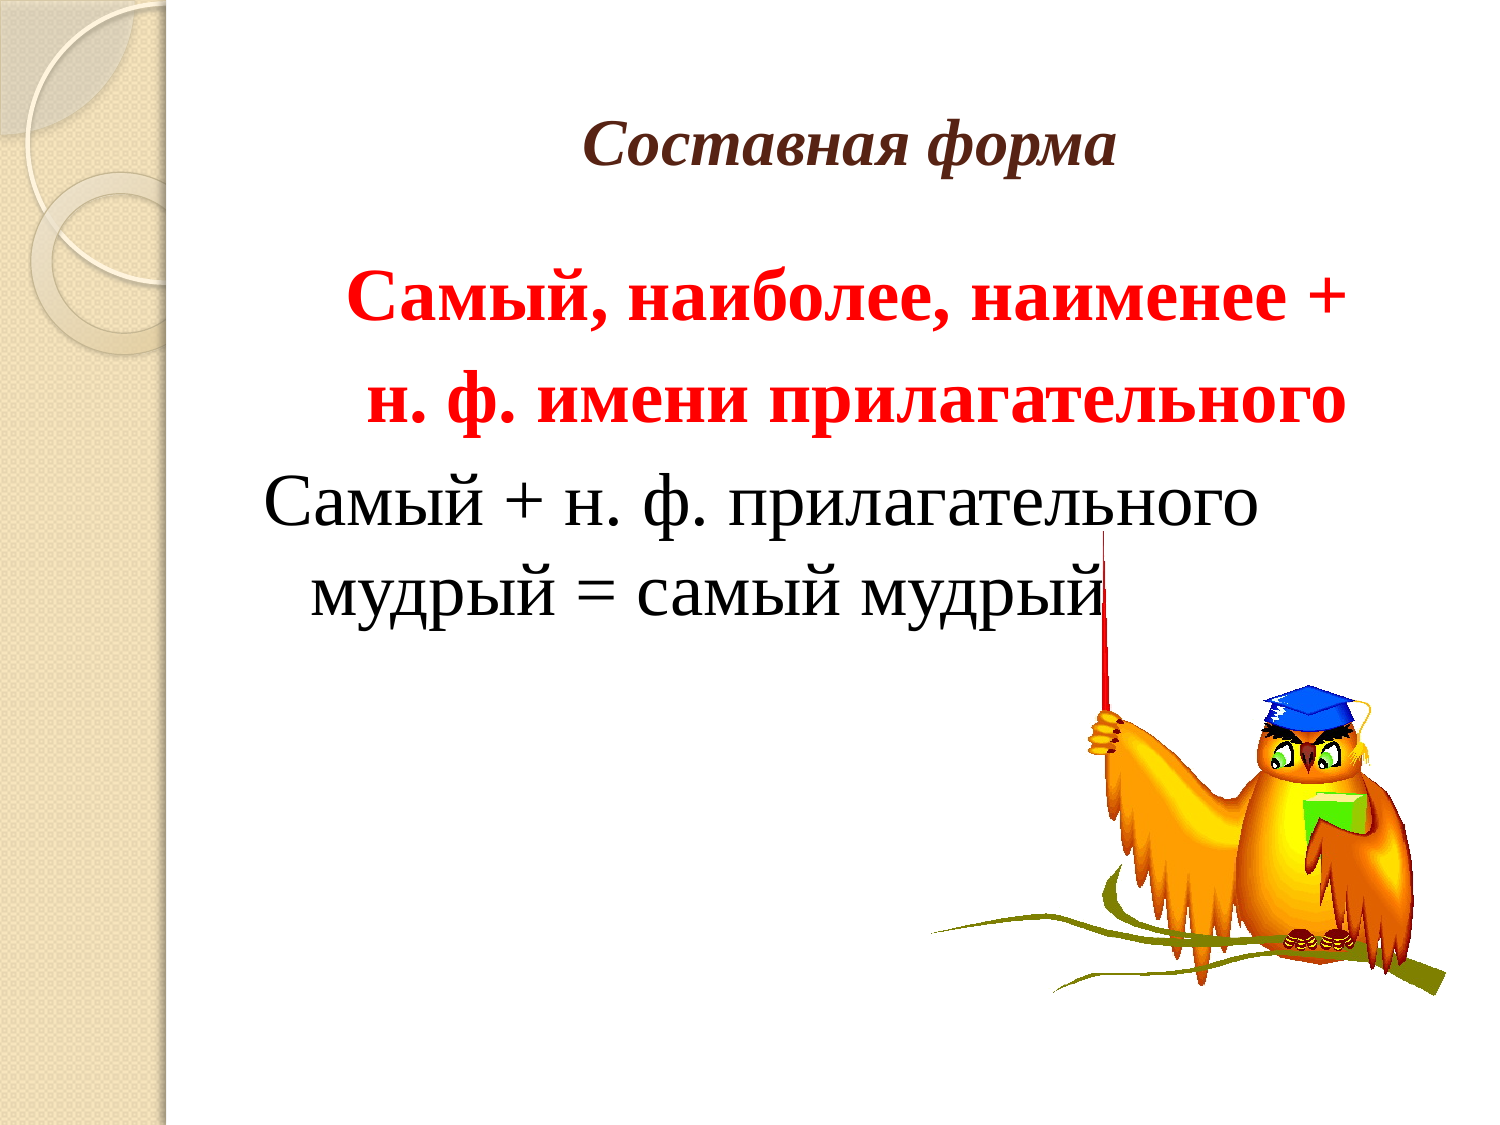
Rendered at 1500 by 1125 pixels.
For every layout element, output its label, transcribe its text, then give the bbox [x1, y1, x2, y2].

picture [926, 514, 1451, 1032]
title Составная форма [235, 45, 1466, 233]
list Самый, наиболее, наименее + н. ф. имени прилагательного Самый + н. ф. прилагательного мудрый = самый мудрый [235, 237, 1466, 1025]
